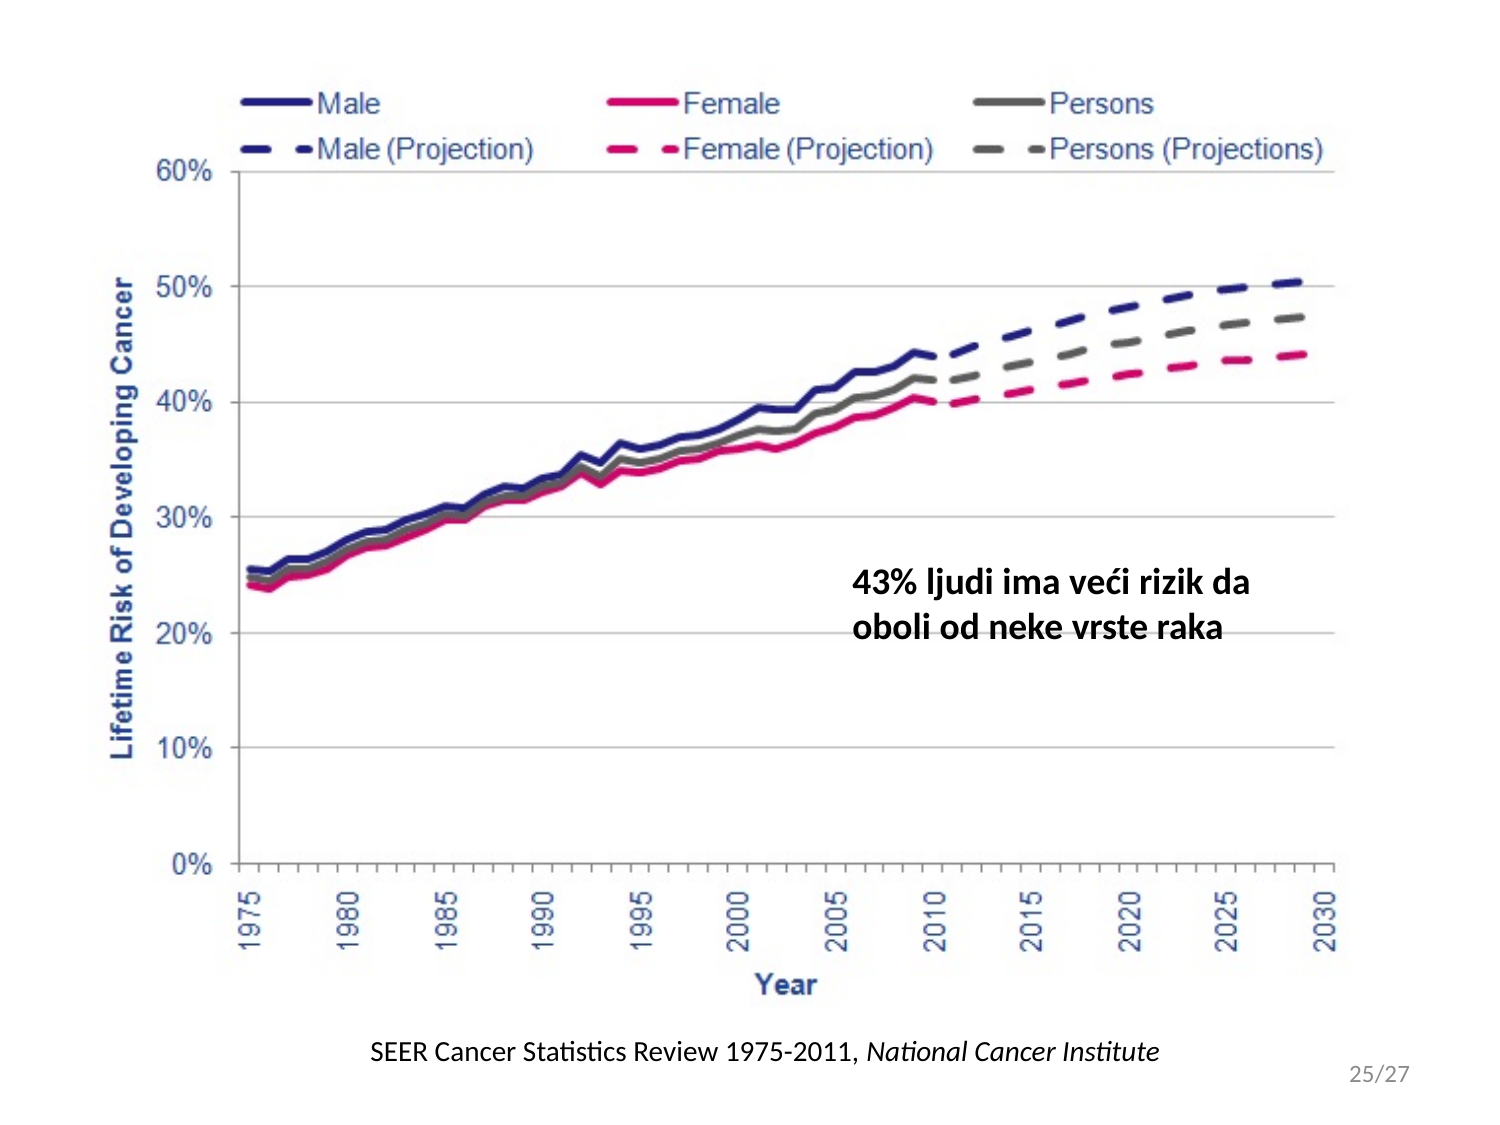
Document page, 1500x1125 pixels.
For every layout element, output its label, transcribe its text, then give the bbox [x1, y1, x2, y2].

picture [87, 61, 1363, 1009]
text_box SEER Cancer Statistics Review 1975-2011, National Cancer Institute [355, 1024, 1175, 1075]
slide_number 25/27 [1074, 1042, 1425, 1103]
